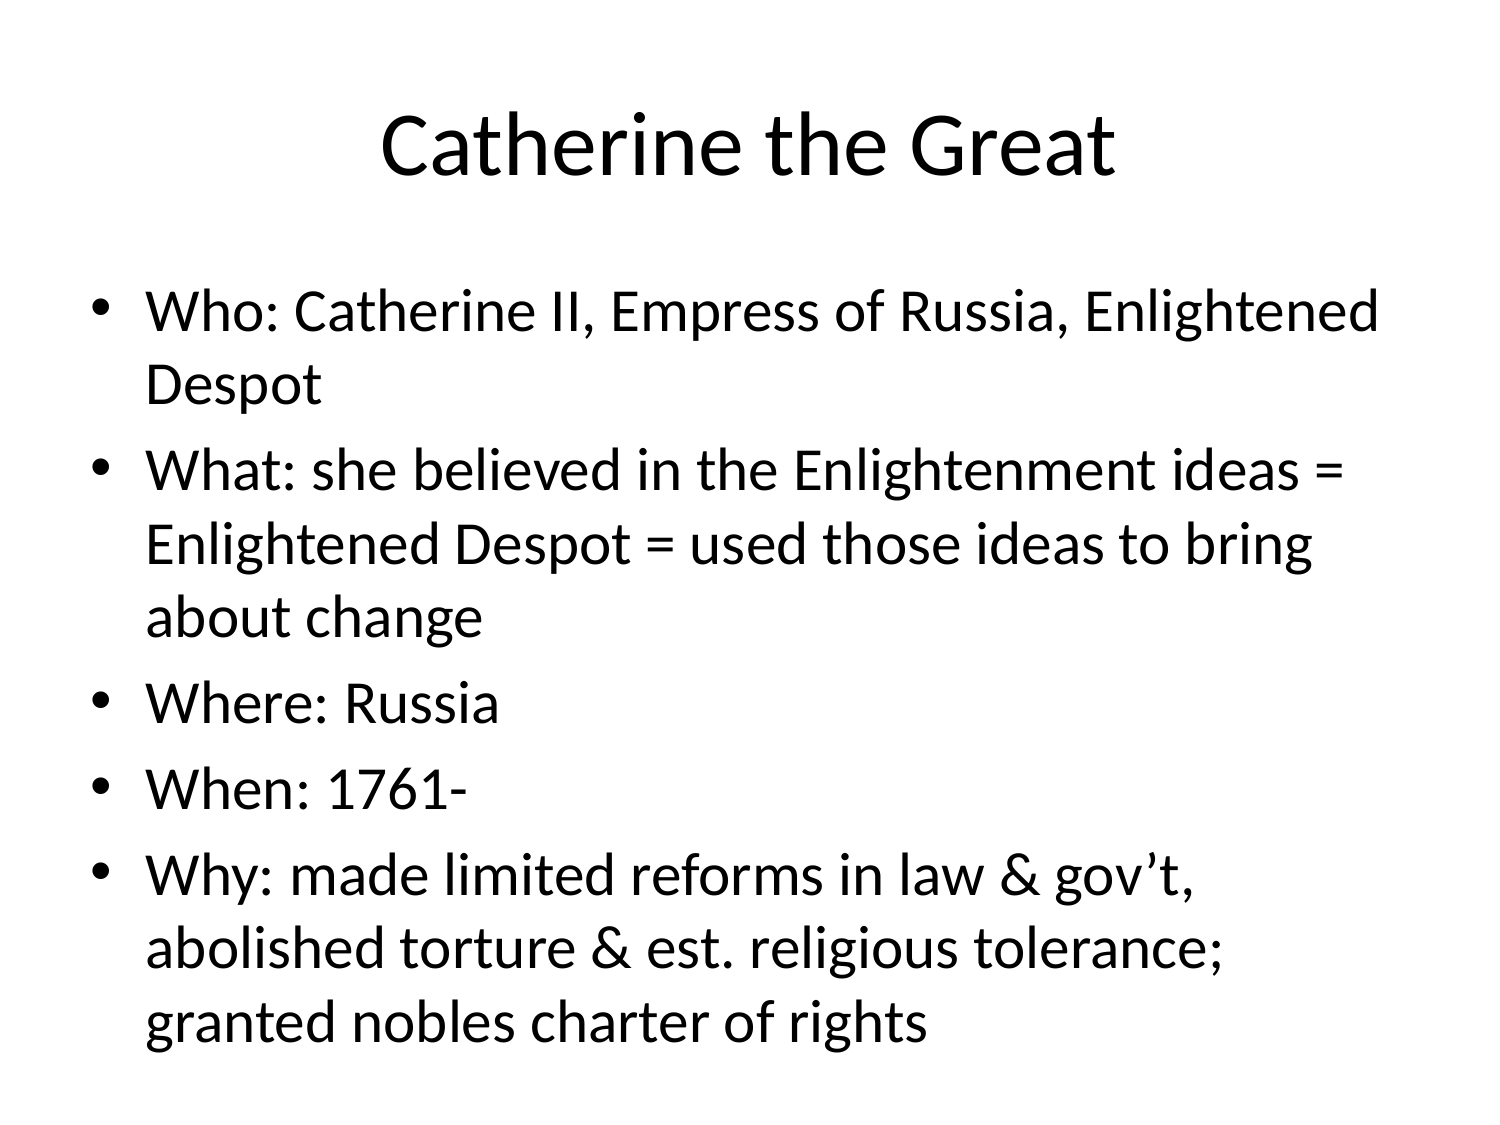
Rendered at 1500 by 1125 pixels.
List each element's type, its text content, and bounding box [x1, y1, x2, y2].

list Who: Catherine II, Empress of Russia, Enlightened Despot What: she believed in the Enlightenment ideas = Enlightened Despot = used those ideas to bring about change Where: Russia When: 1761- Why: made limited reforms in law & gov’t, abolished torture & est. religious tolerance; granted nobles charter of rights [75, 262, 1438, 1063]
title Catherine the Great [75, 45, 1425, 233]
